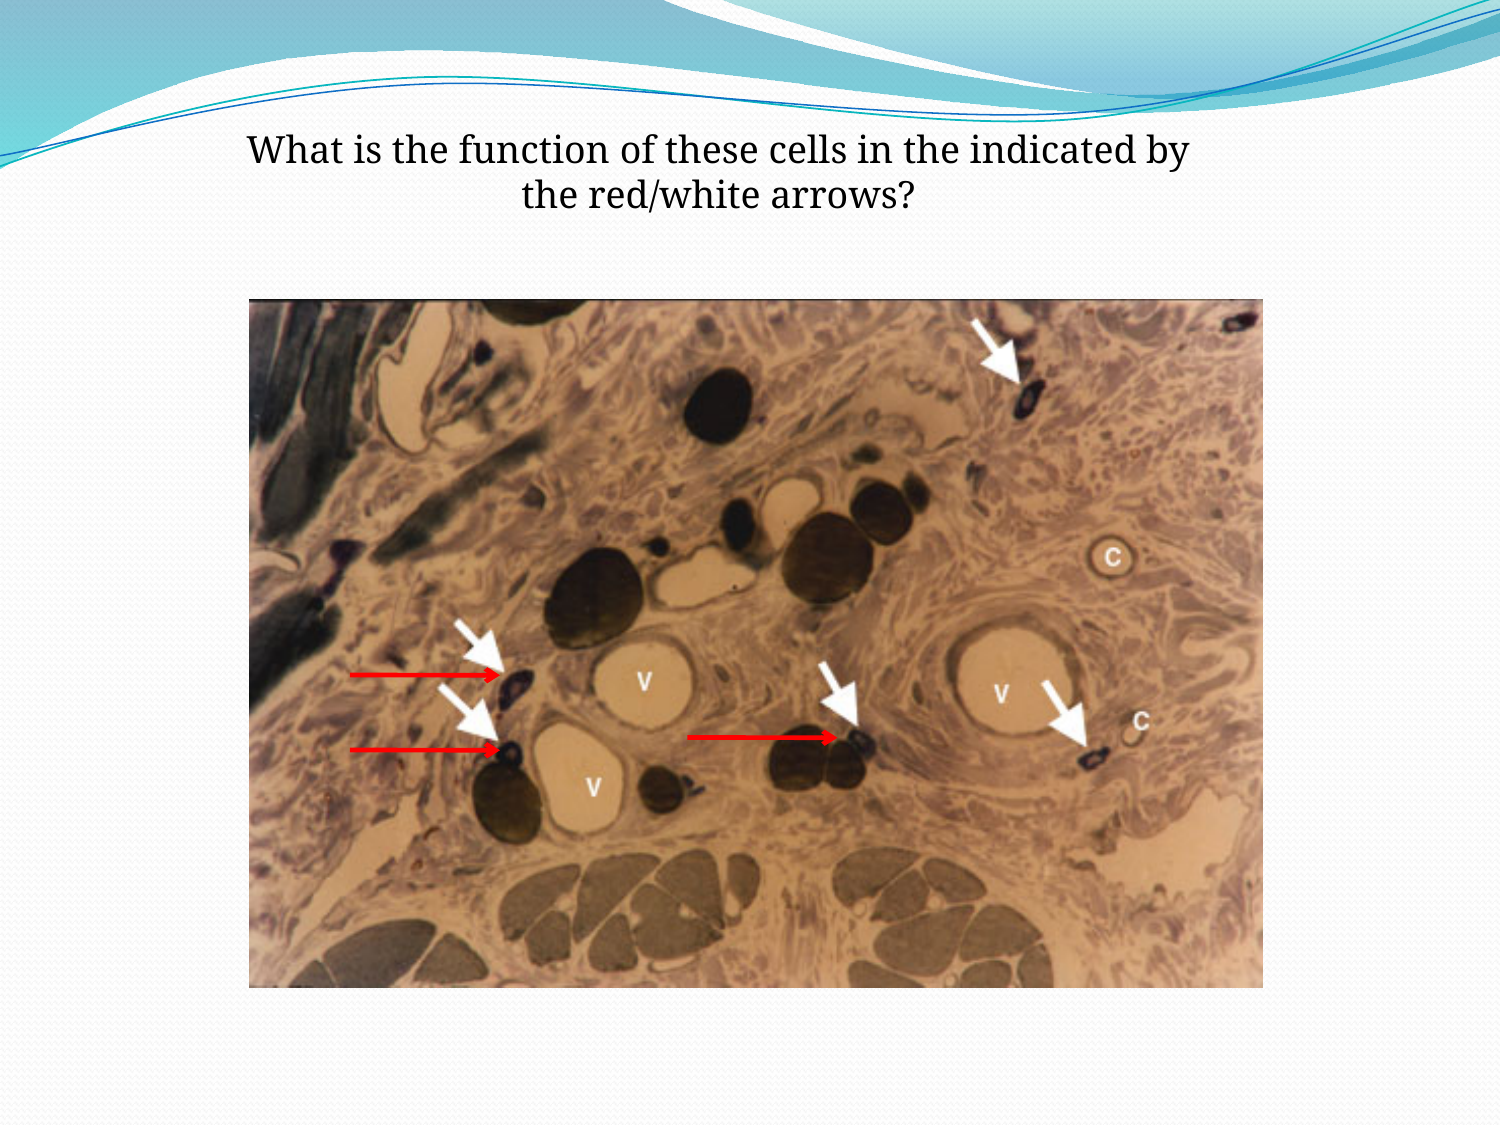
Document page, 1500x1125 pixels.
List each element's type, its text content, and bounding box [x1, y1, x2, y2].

picture [249, 299, 1263, 988]
text_box What is the function of these cells in the indicated by the red/white arrows? [224, 118, 1213, 224]
